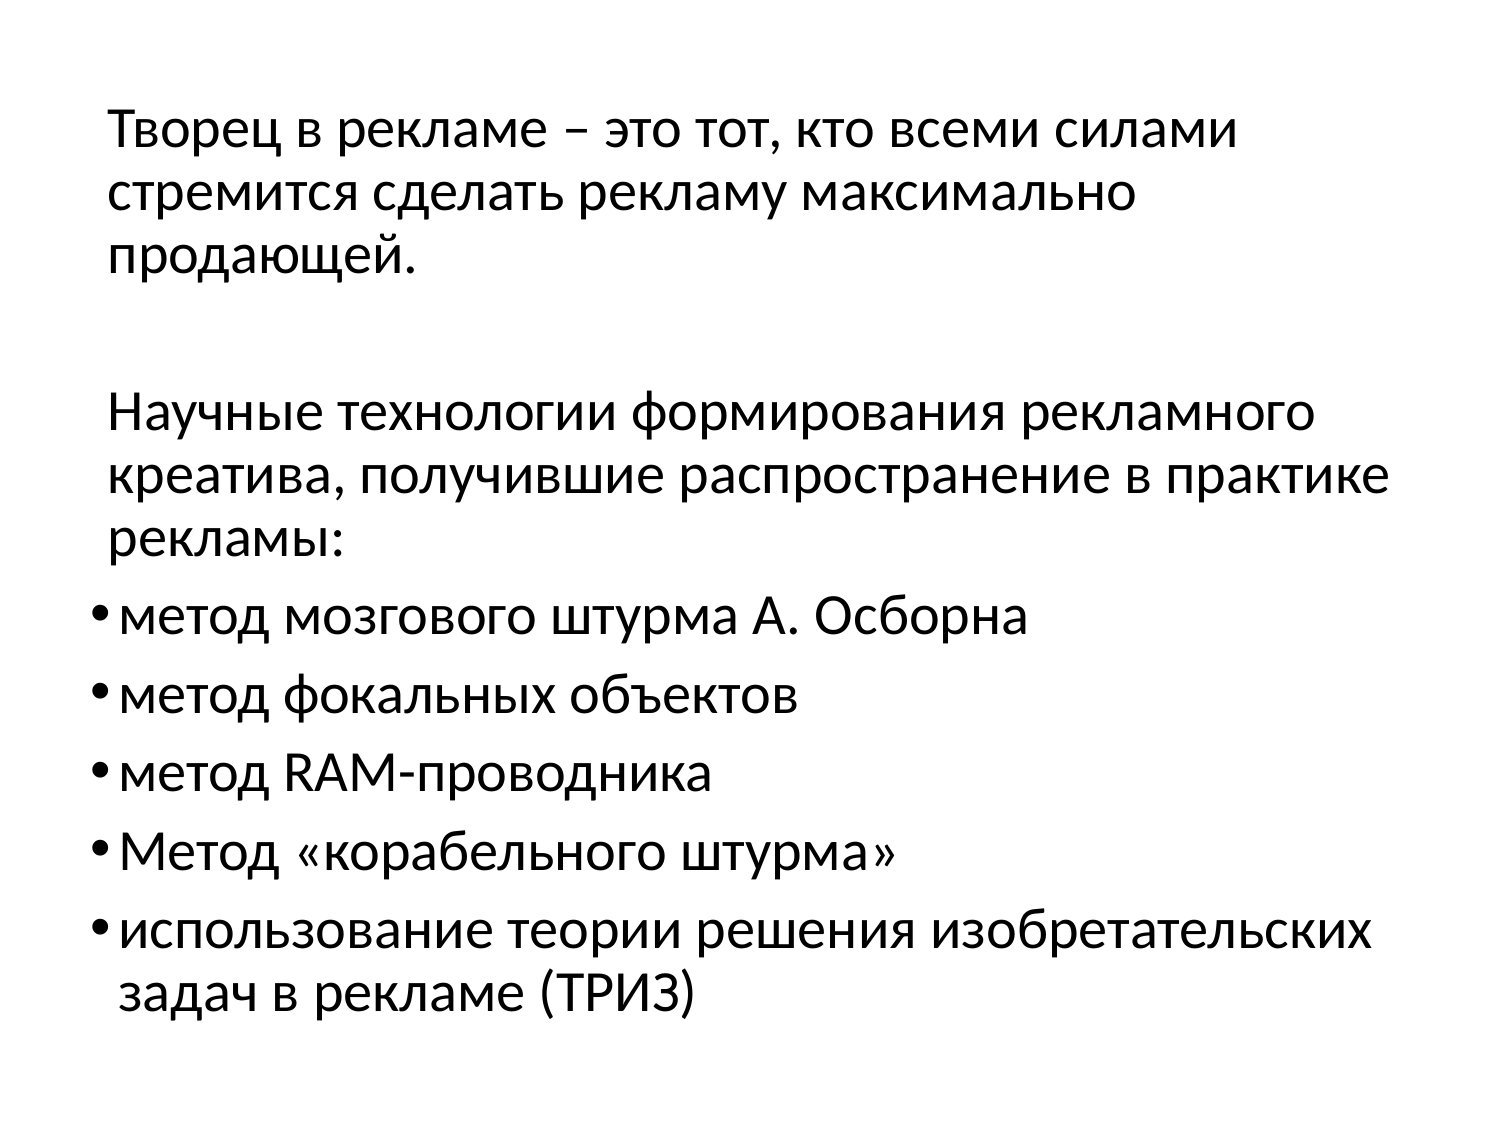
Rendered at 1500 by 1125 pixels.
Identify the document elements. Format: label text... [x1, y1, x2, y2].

list Творец в рекламе – это тот, кто всеми силами стремится сделать рекламу максимально продающей. Научные технологии формирования рекламного креатива, получившие распространение в практике рекламы: метод мозгового штурма А. Осборна метод фокальных объектов метод RAM-проводника Метод «корабельного штурма» использование теории решения изобретательских задач в рекламе (ТРИЗ) [75, 90, 1425, 1079]
